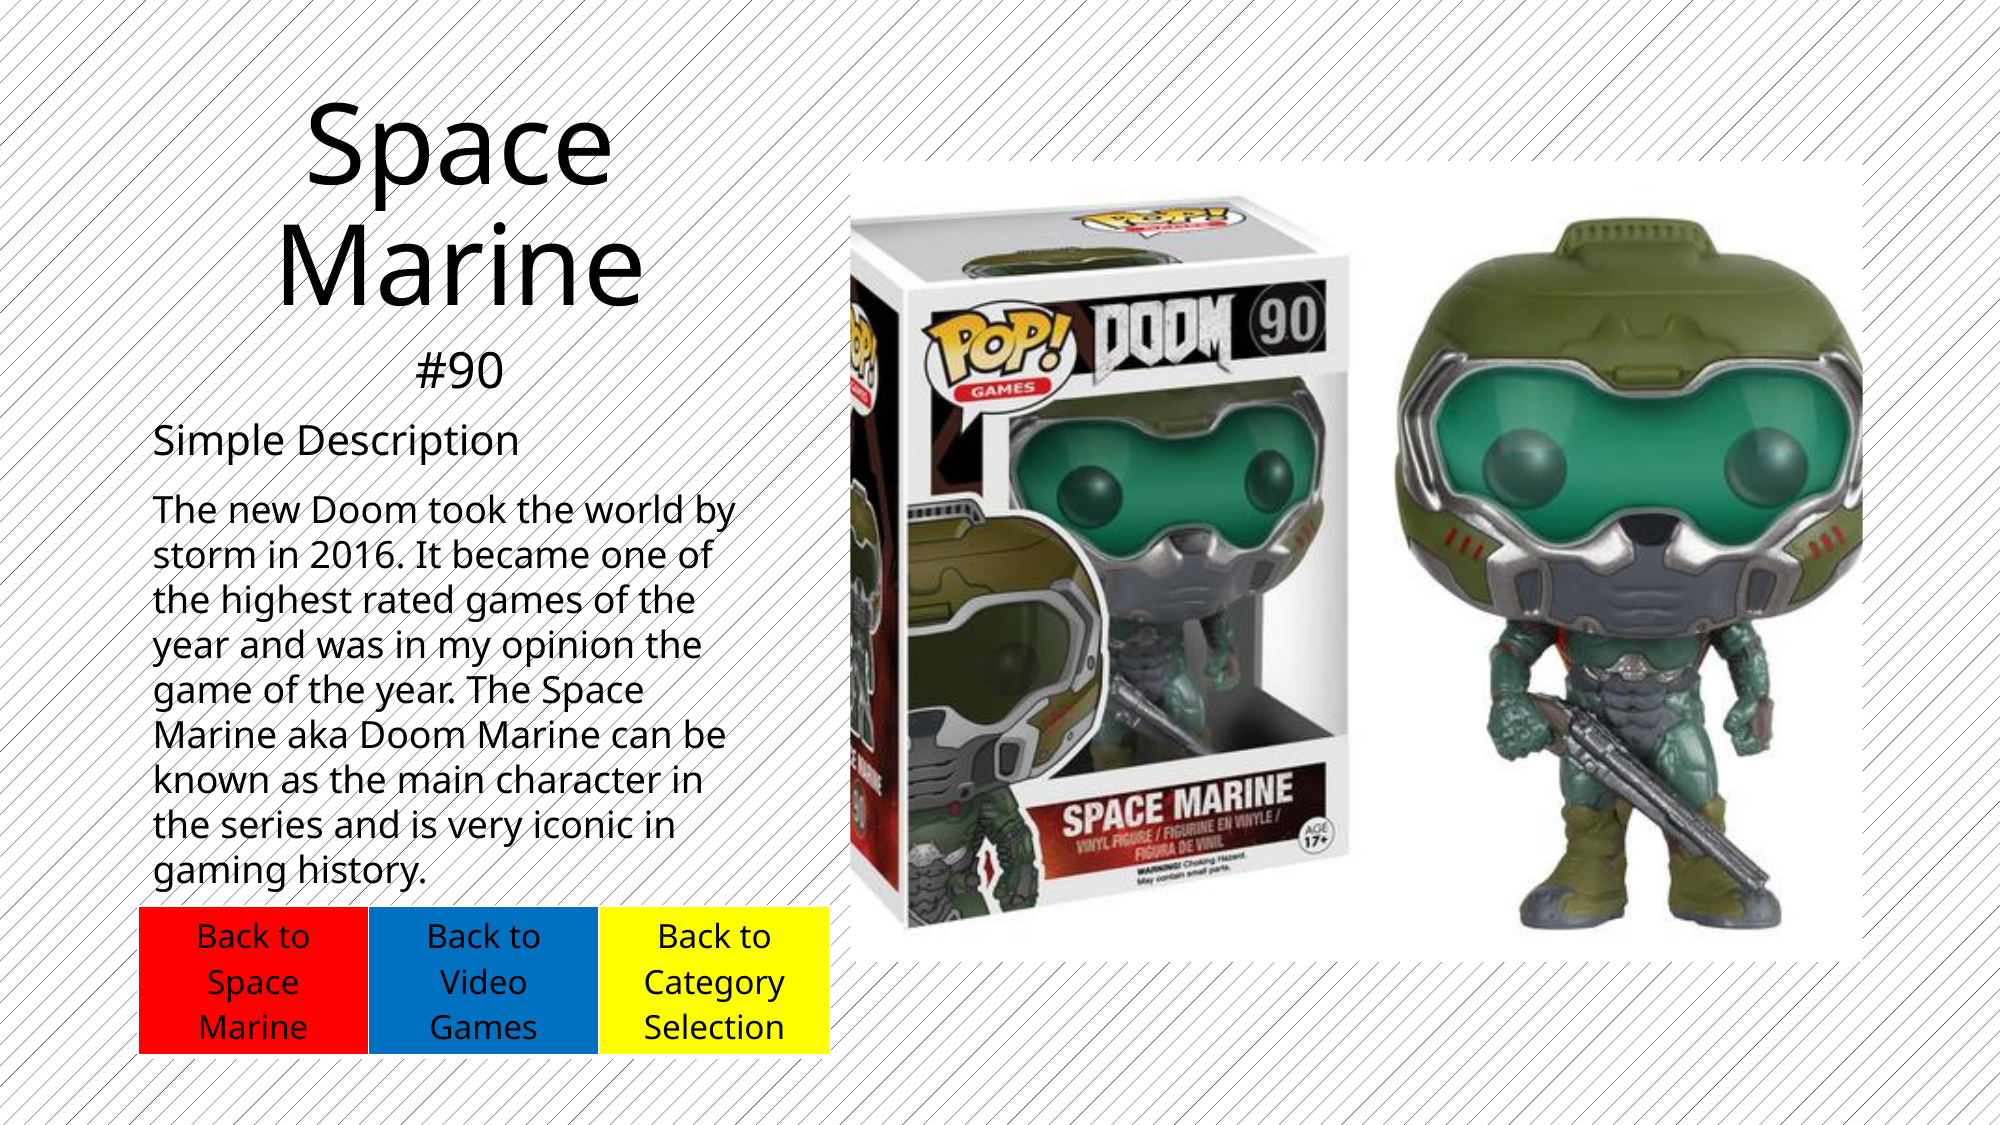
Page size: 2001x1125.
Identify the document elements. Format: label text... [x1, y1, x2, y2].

picture [850, 161, 1863, 962]
picture [137, 905, 830, 1053]
title Space Marine [137, 75, 783, 337]
list #90 Simple Description The new Doom took the world by storm in 2016. It became one of the highest rated games of the year and was in my opinion the game of the year. The Space Marine aka Doom Marine can be known as the main character in the series and is very iconic in gaming history. [137, 337, 783, 905]
